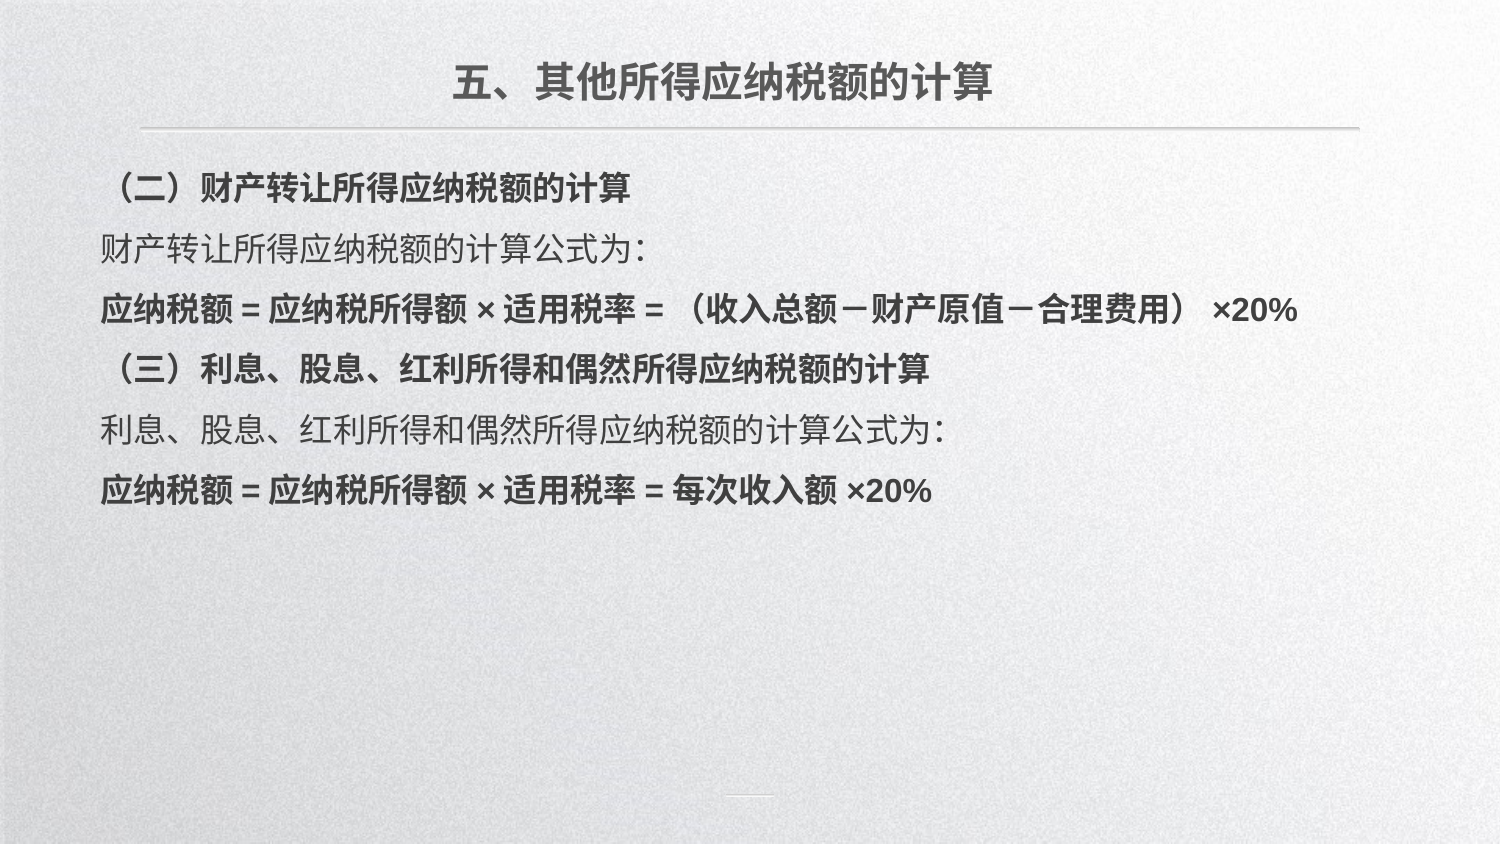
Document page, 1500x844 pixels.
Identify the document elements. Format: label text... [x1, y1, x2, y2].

picture [0, 0, 1500, 844]
text_box 五、其他所得应纳税额的计算 [0, 50, 1446, 112]
text_box （二）财产转让所得应纳税额的计算 财产转让所得应纳税额的计算公式为： 应纳税额=应纳税所得额×适用税率=（收入总额－财产原值－合理费用）×20% （三）利息、股息、红利所得和偶然所得应纳税额的计算 利息、股息、红利所得和偶然所得应纳税额的计算公式为： 应纳税额=应纳税所得额×适用税率=每次收入额×20% [100, 159, 1400, 691]
